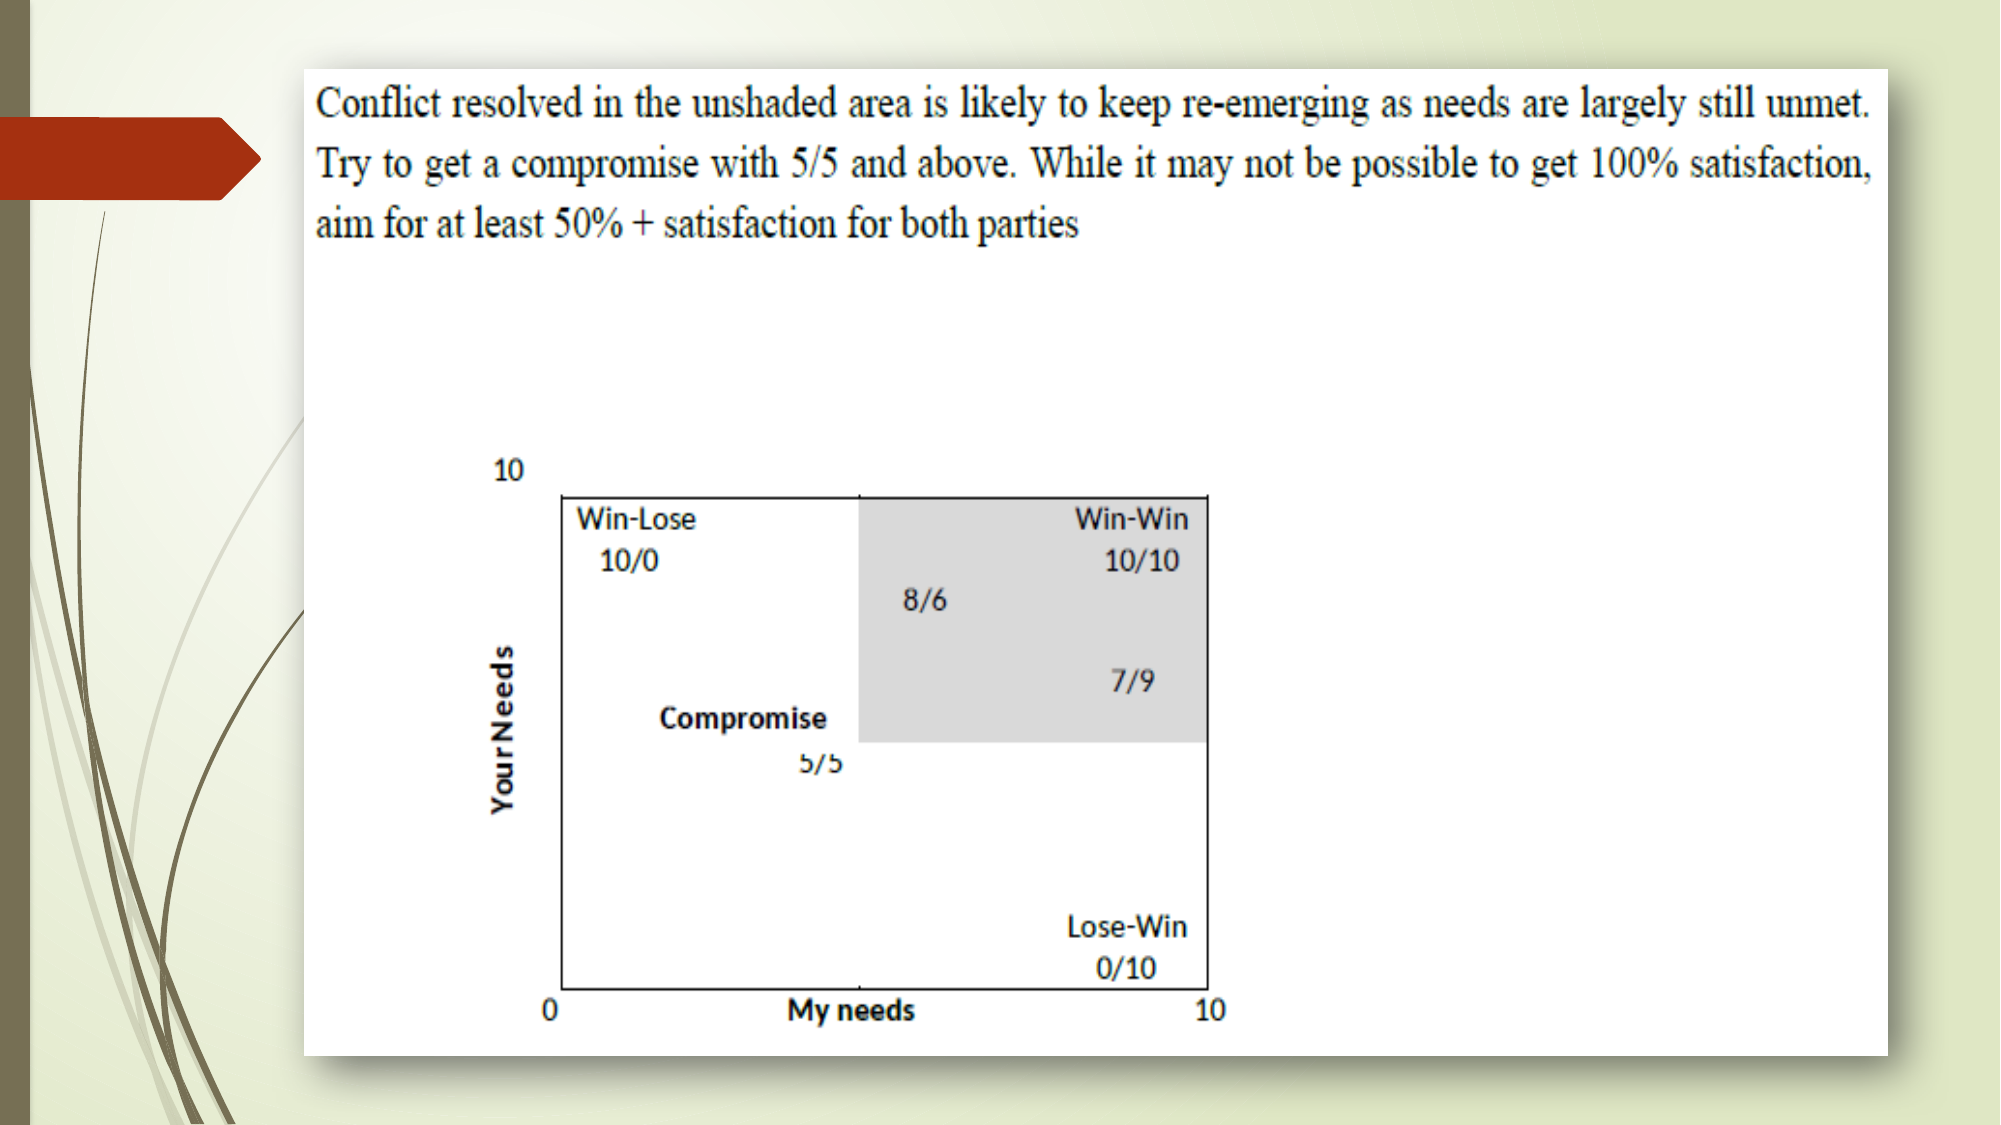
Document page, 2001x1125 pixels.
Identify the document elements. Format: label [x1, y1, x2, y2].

list [304, 68, 1888, 1057]
